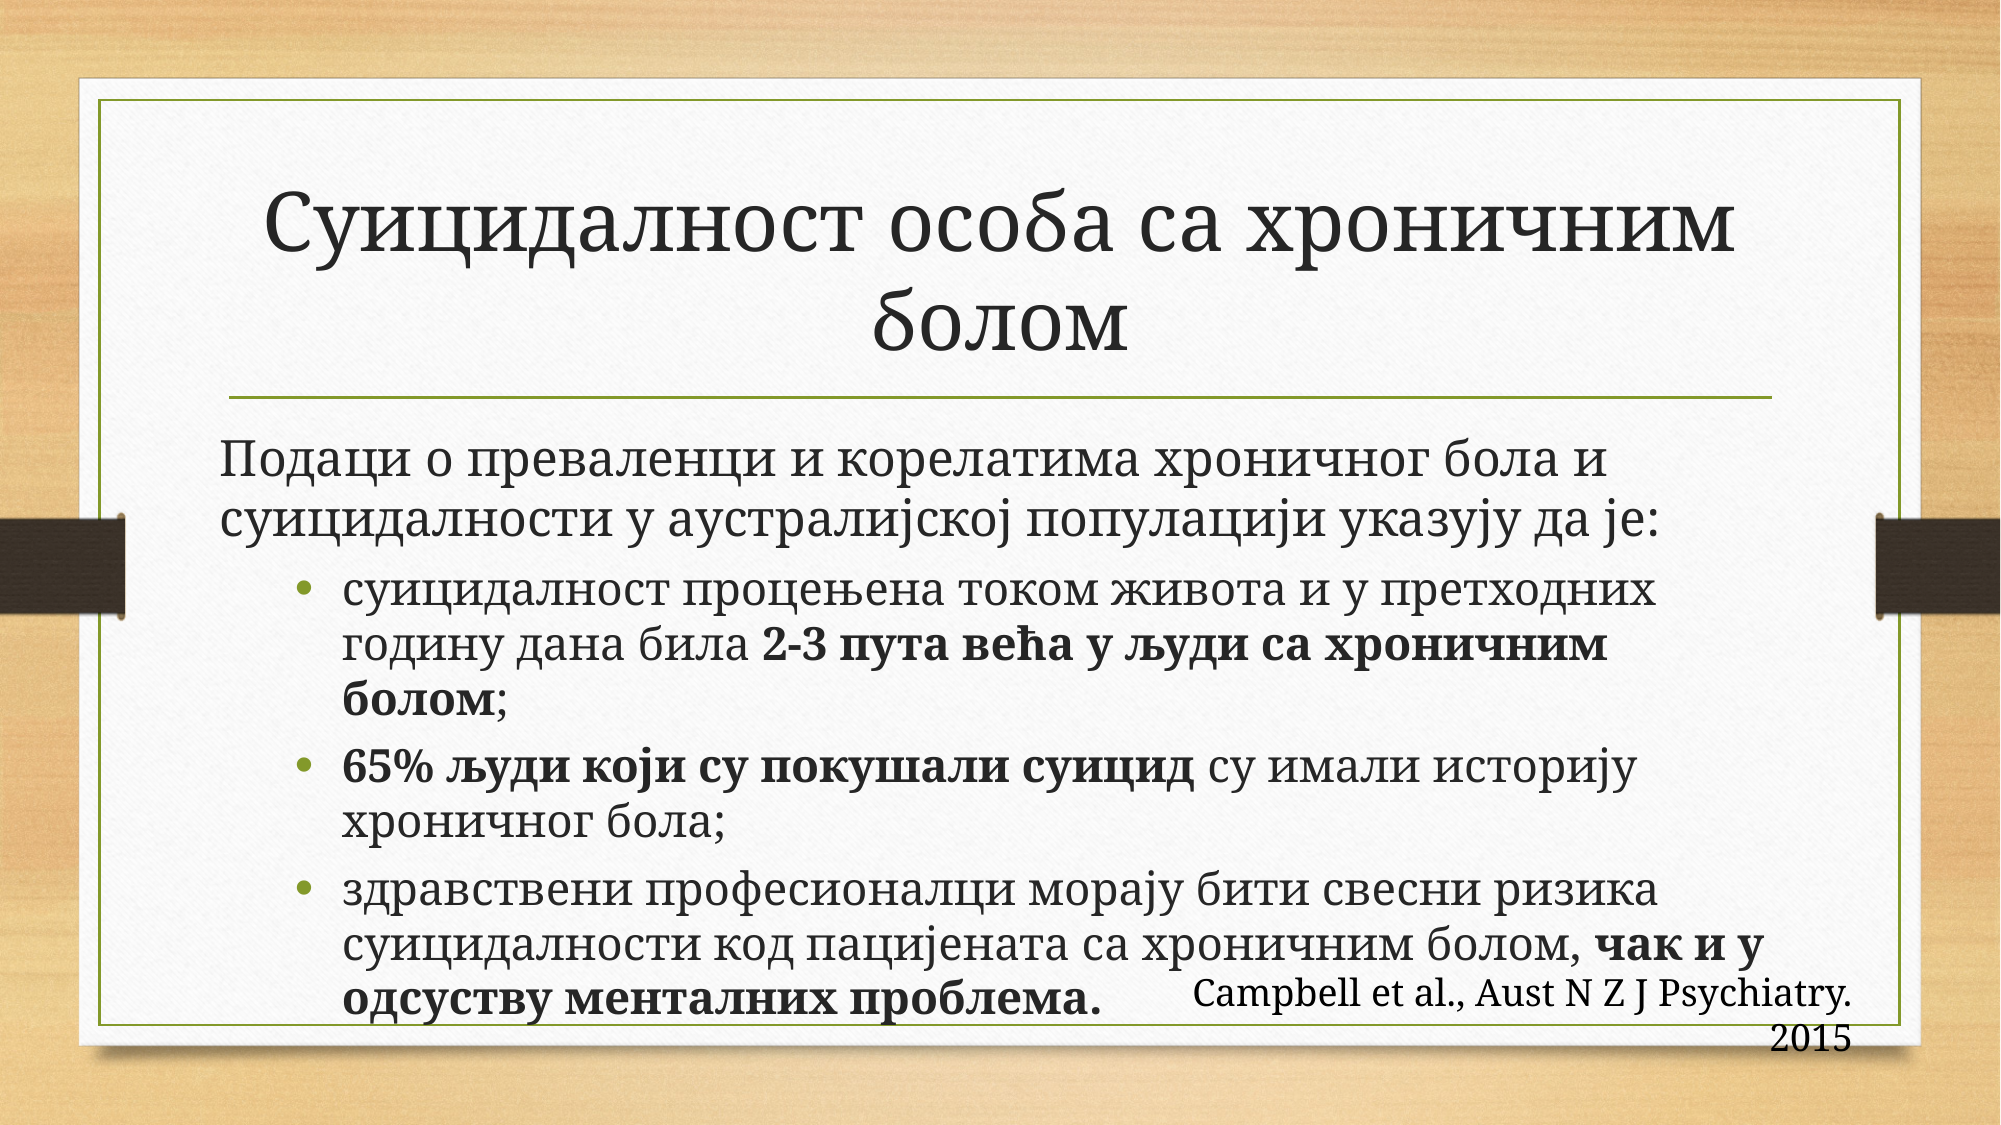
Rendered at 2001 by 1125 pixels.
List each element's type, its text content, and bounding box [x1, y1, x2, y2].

picture [0, 0, 2001, 1125]
list Подаци о преваленци и корелатима хроничног бола и суицидалности у аустралијској популацији указују да је: суицидалност процењена током живота и у претходних годину дана била 2-3 пута већа у људи са хроничним болом; 65% људи који су покушали суицид су имали историју хроничног бола; здравствени професионалци морају бити свесни ризика суицидалности код пацијената са хроничним болом, чак и у одсуству менталних проблема. [211, 418, 1788, 965]
title Суицидалност особа са хроничним болом [211, 160, 1788, 376]
text_box Campbell еt al., Aust N Z J Psychiatry. 2015 [1178, 961, 1861, 1067]
